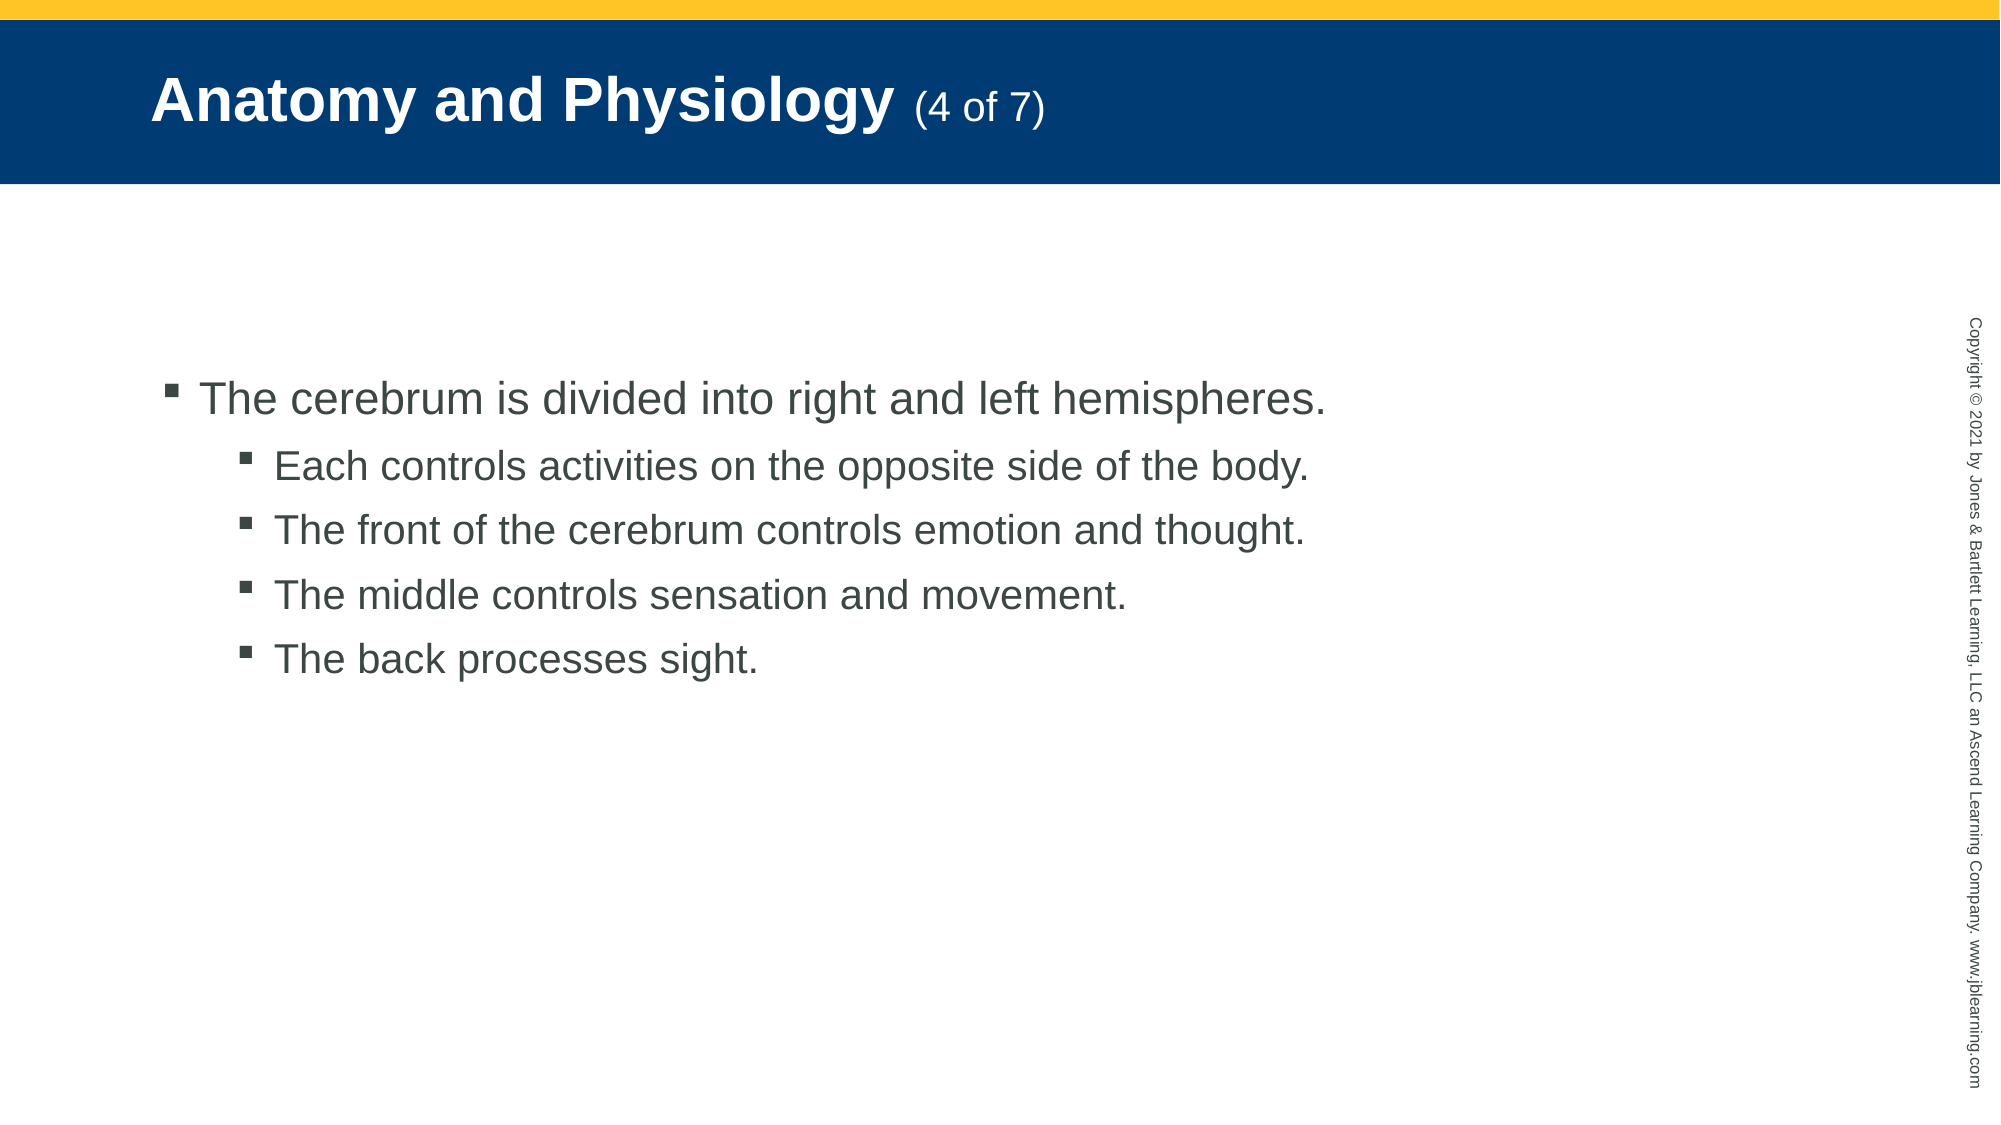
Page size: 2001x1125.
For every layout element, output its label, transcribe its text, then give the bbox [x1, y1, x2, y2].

title Anatomy and Physiology (4 of 7) [0, 19, 2000, 185]
list The cerebrum is divided into right and left hemispheres. Each controls activities on the opposite side of the body. The front of the cerebrum controls emotion and thought. The middle controls sensation and movement. The back processes sight. [146, 361, 1859, 1016]
